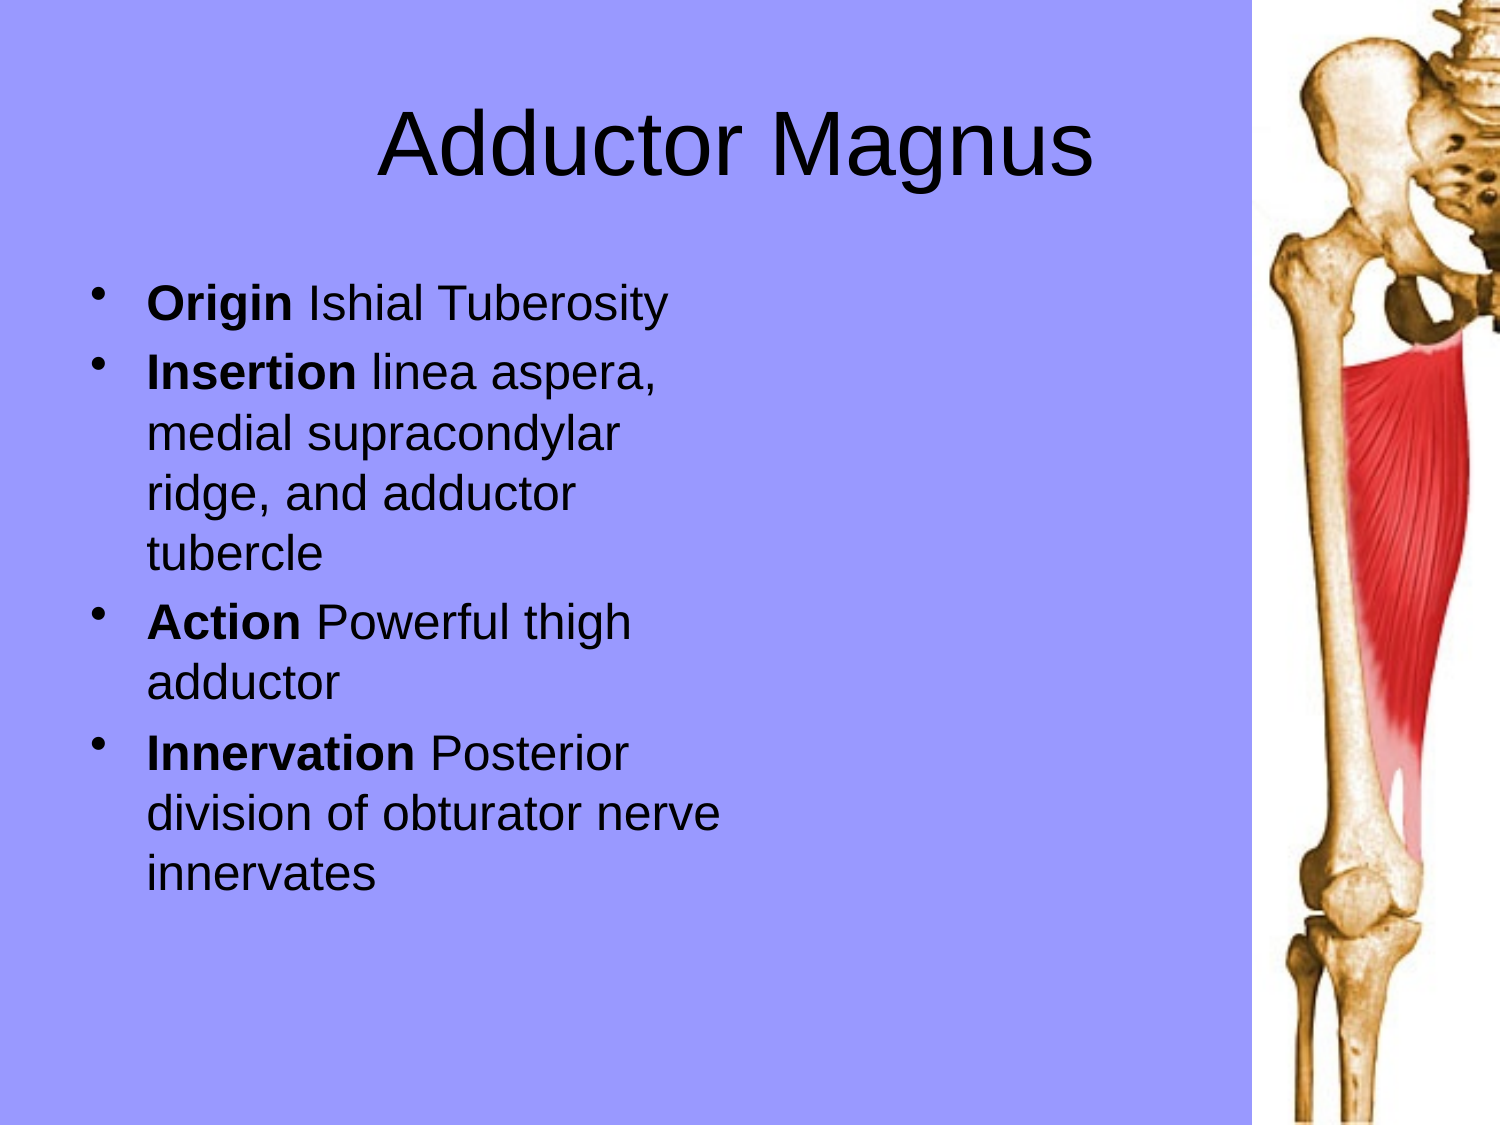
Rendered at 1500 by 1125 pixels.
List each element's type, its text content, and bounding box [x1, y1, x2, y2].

title Adductor Magnus [75, 45, 1246, 233]
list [1251, 0, 1500, 1125]
list Origin Ishial Tuberosity Insertion linea aspera, medial supracondylar ridge, and adductor tubercle Action Powerful thigh adductor Innervation Posterior division of obturator nerve innervates [75, 262, 738, 1005]
